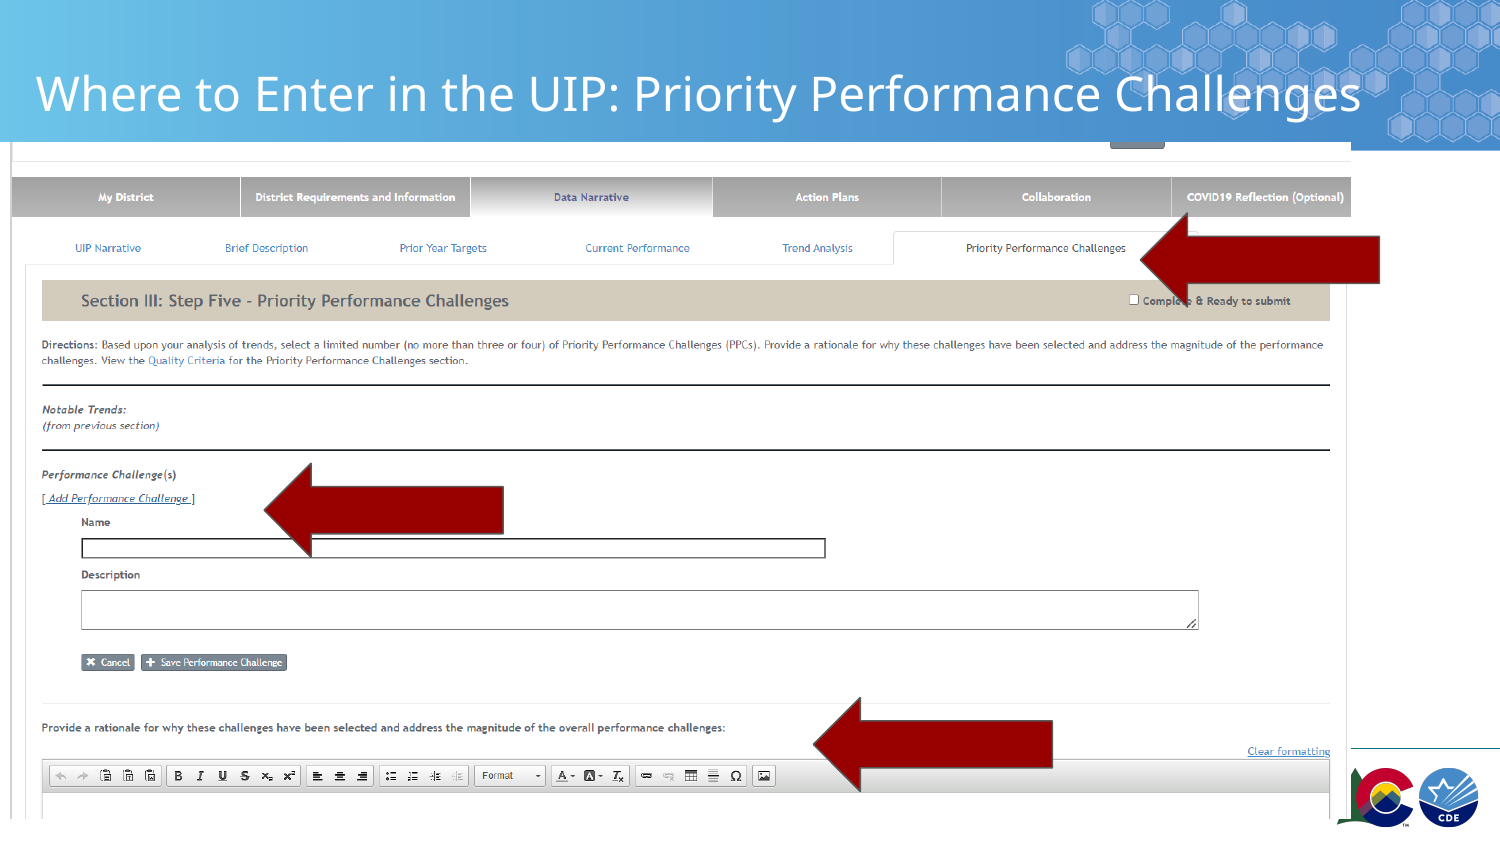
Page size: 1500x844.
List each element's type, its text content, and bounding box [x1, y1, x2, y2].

picture [0, 0, 1500, 828]
text_box [1355, 236, 1380, 284]
title Where to Enter in the UIP: Priority Performance Challenges [35, 45, 1434, 140]
